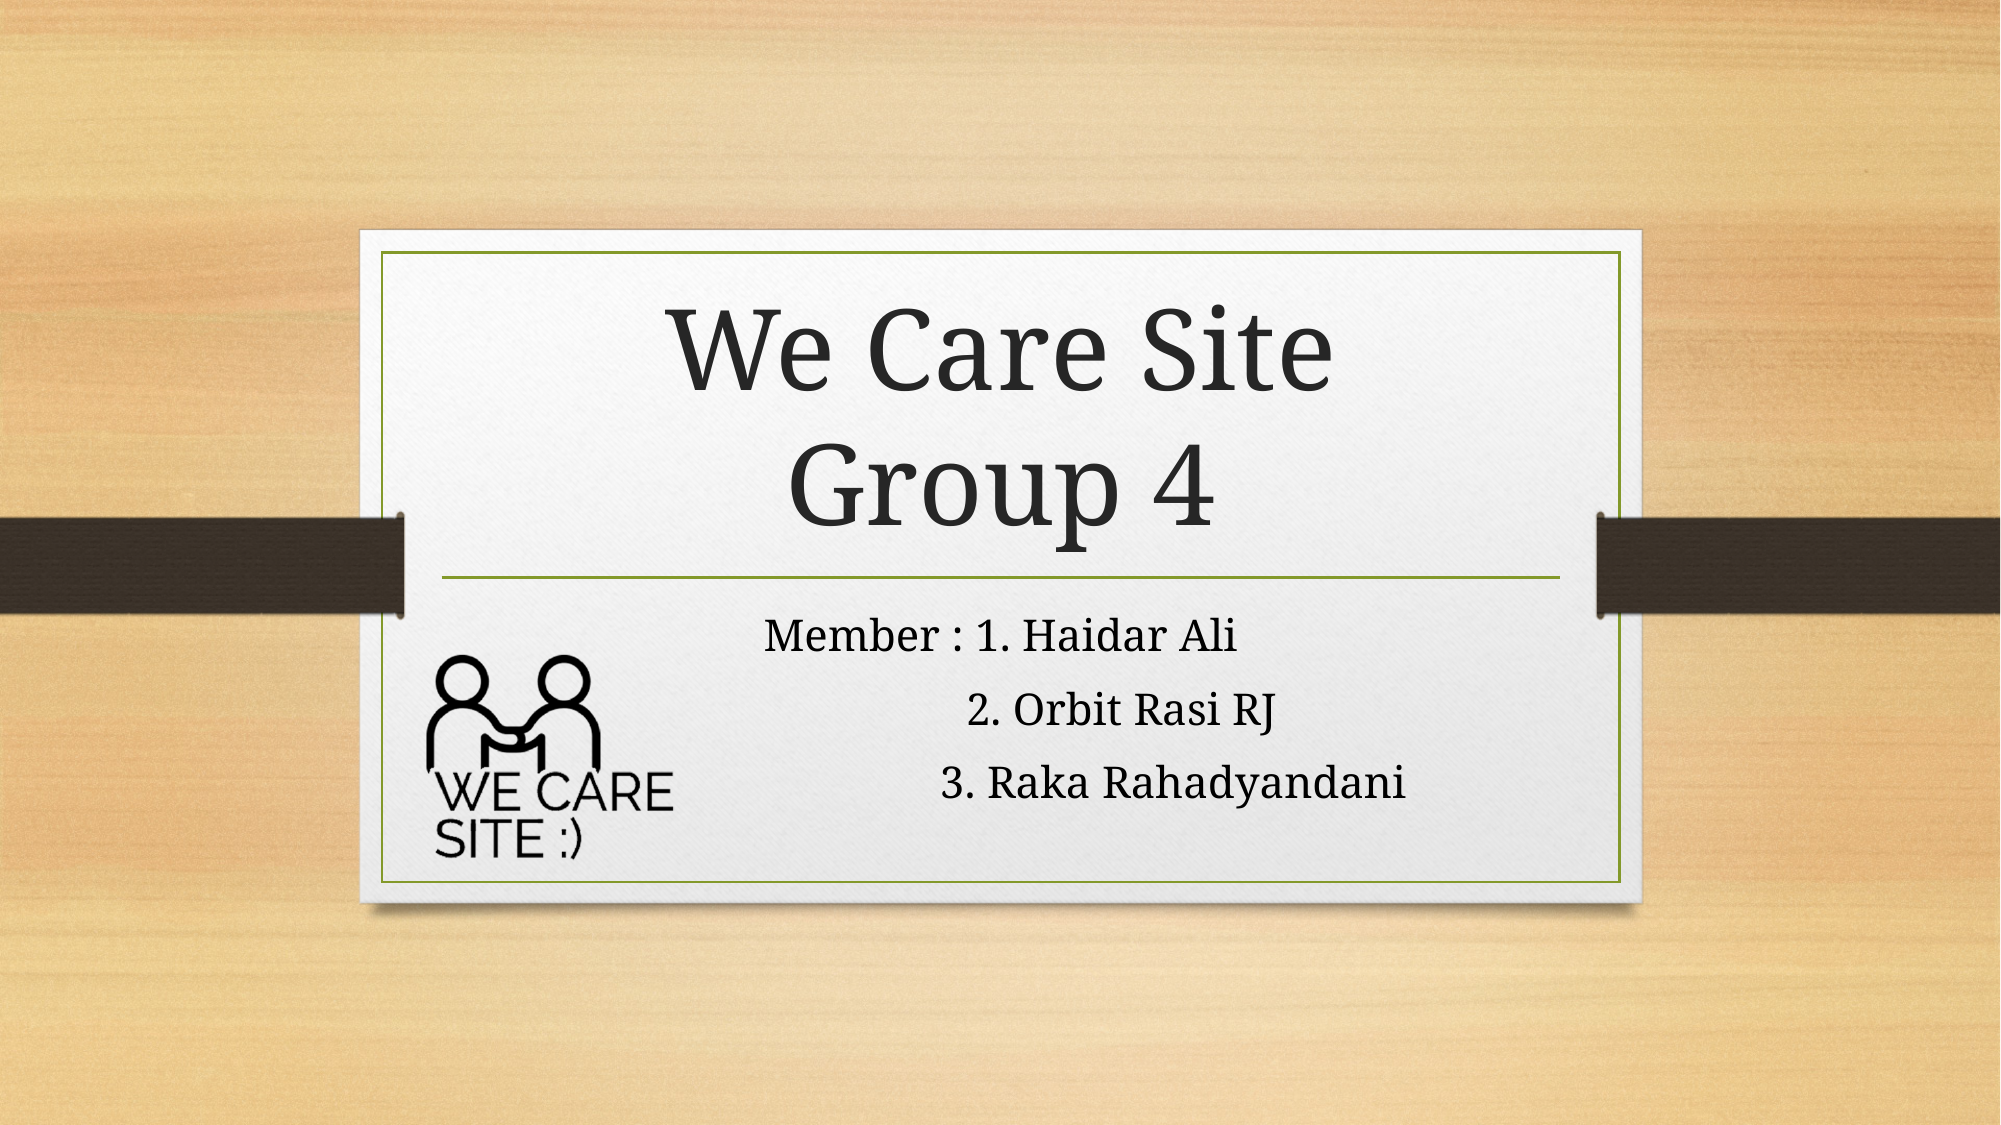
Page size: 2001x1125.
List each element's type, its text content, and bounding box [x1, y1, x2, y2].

title We Care Site Group 4 [441, 306, 1560, 556]
subtitle Member : 1. Haidar Ali 2. Orbit Rasi RJ 3. Raka Rahadyandani [441, 600, 1560, 817]
picture [0, 0, 2001, 1125]
